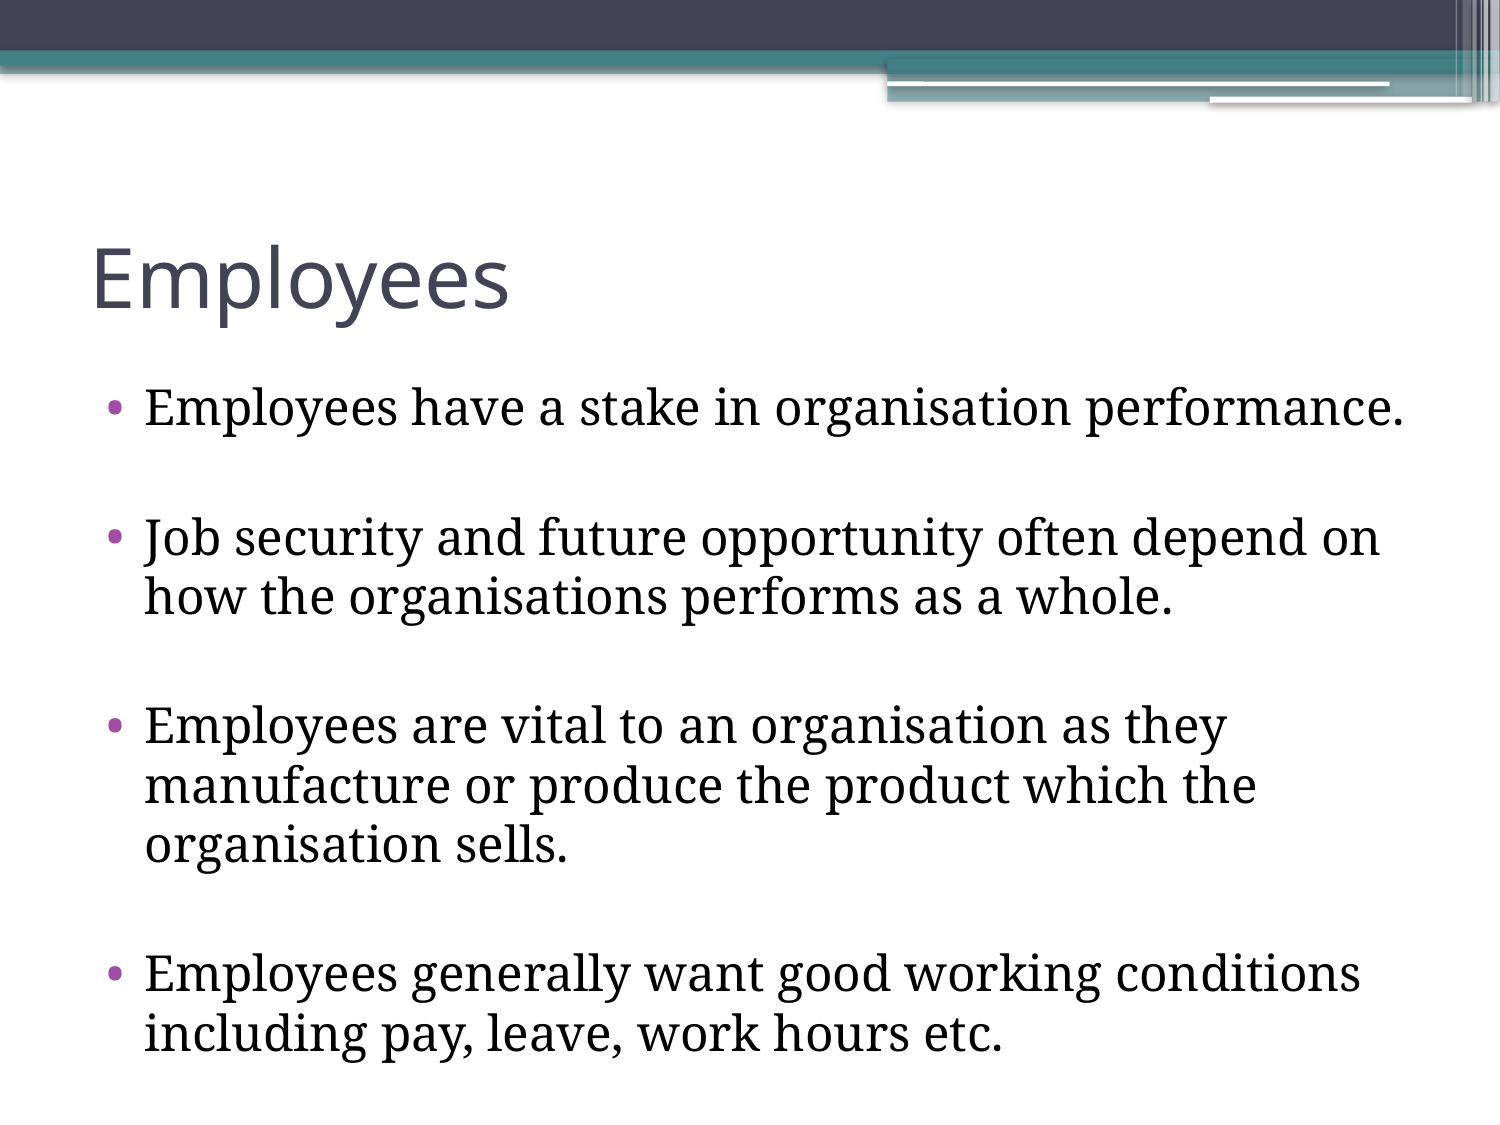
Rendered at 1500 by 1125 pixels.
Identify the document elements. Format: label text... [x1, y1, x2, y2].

title Employees [75, 187, 1425, 363]
list Employees have a stake in organisation performance. Job security and future opportunity often depend on how the organisations performs as a whole. Employees are vital to an organisation as they manufacture or produce the product which the organisation sells. Employees generally want good working conditions including pay, leave, work hours etc. [75, 368, 1425, 1079]
